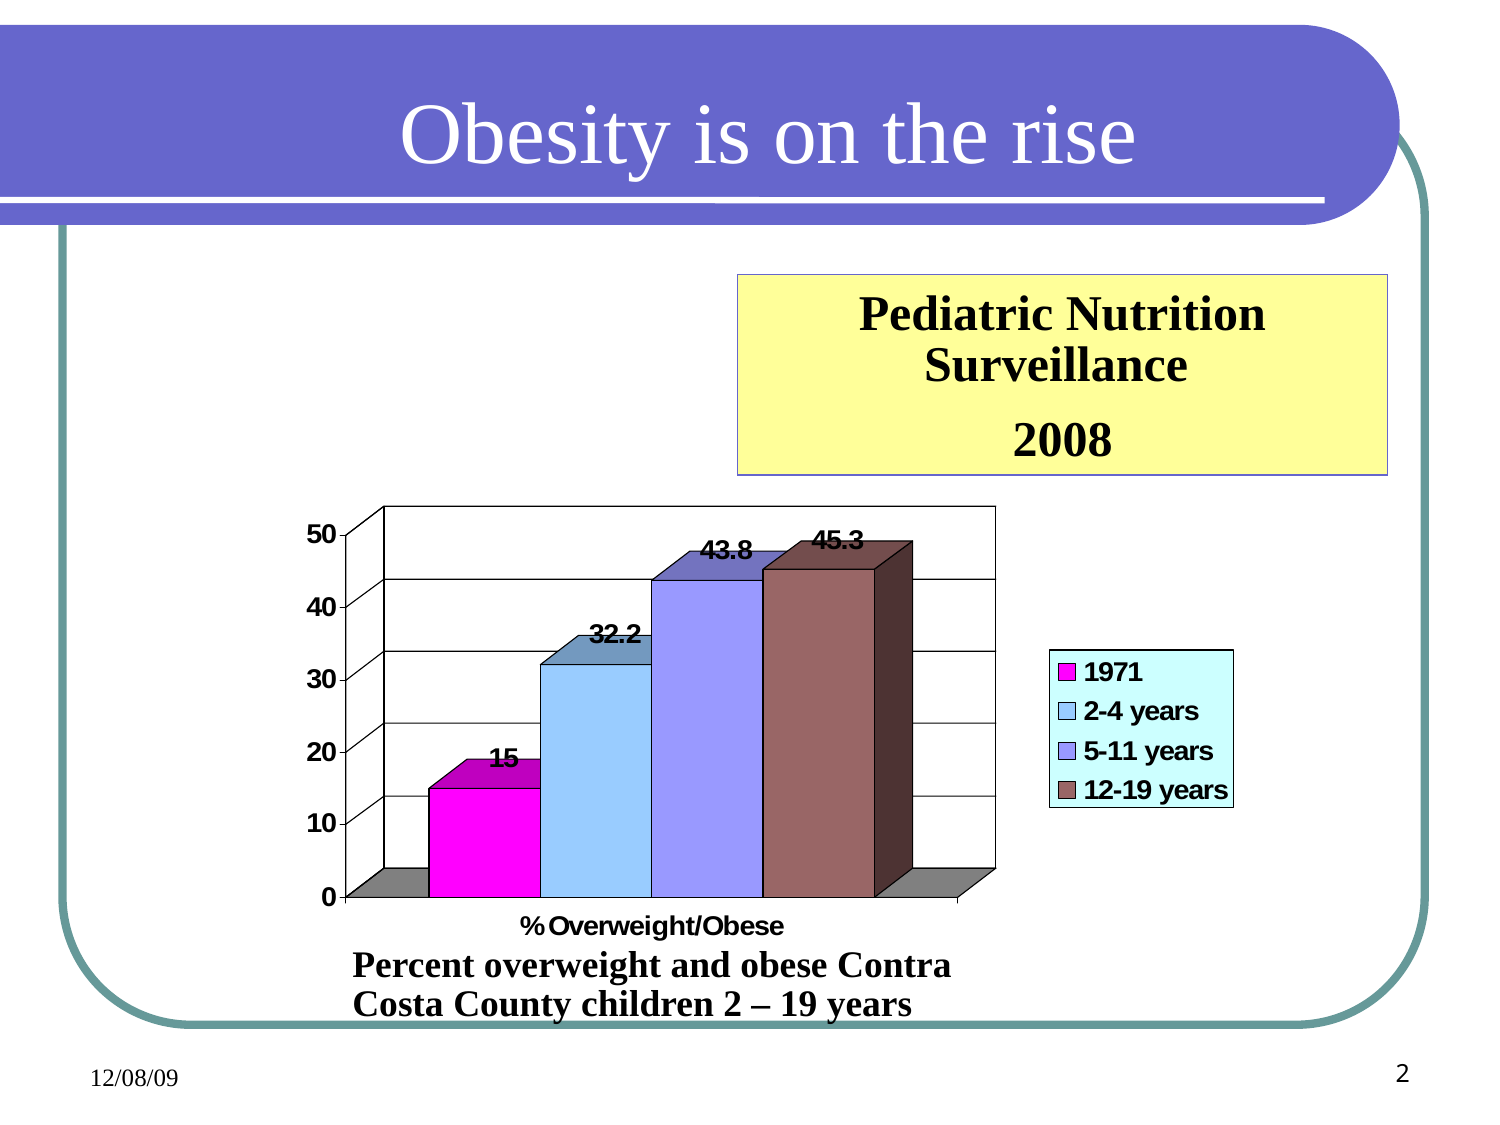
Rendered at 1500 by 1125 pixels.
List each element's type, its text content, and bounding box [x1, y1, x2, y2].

text_box Percent overweight and obese Contra Costa County children 2 – 19 years [337, 984, 1013, 1032]
text_box Obesity is on the rise [75, 37, 1463, 225]
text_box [262, 493, 1249, 976]
text_box Pediatric Nutrition Surveillance 2008 [737, 274, 1388, 475]
text_box 2 [1074, 1024, 1425, 1100]
text_box 12/08/09 [74, 1024, 425, 1100]
